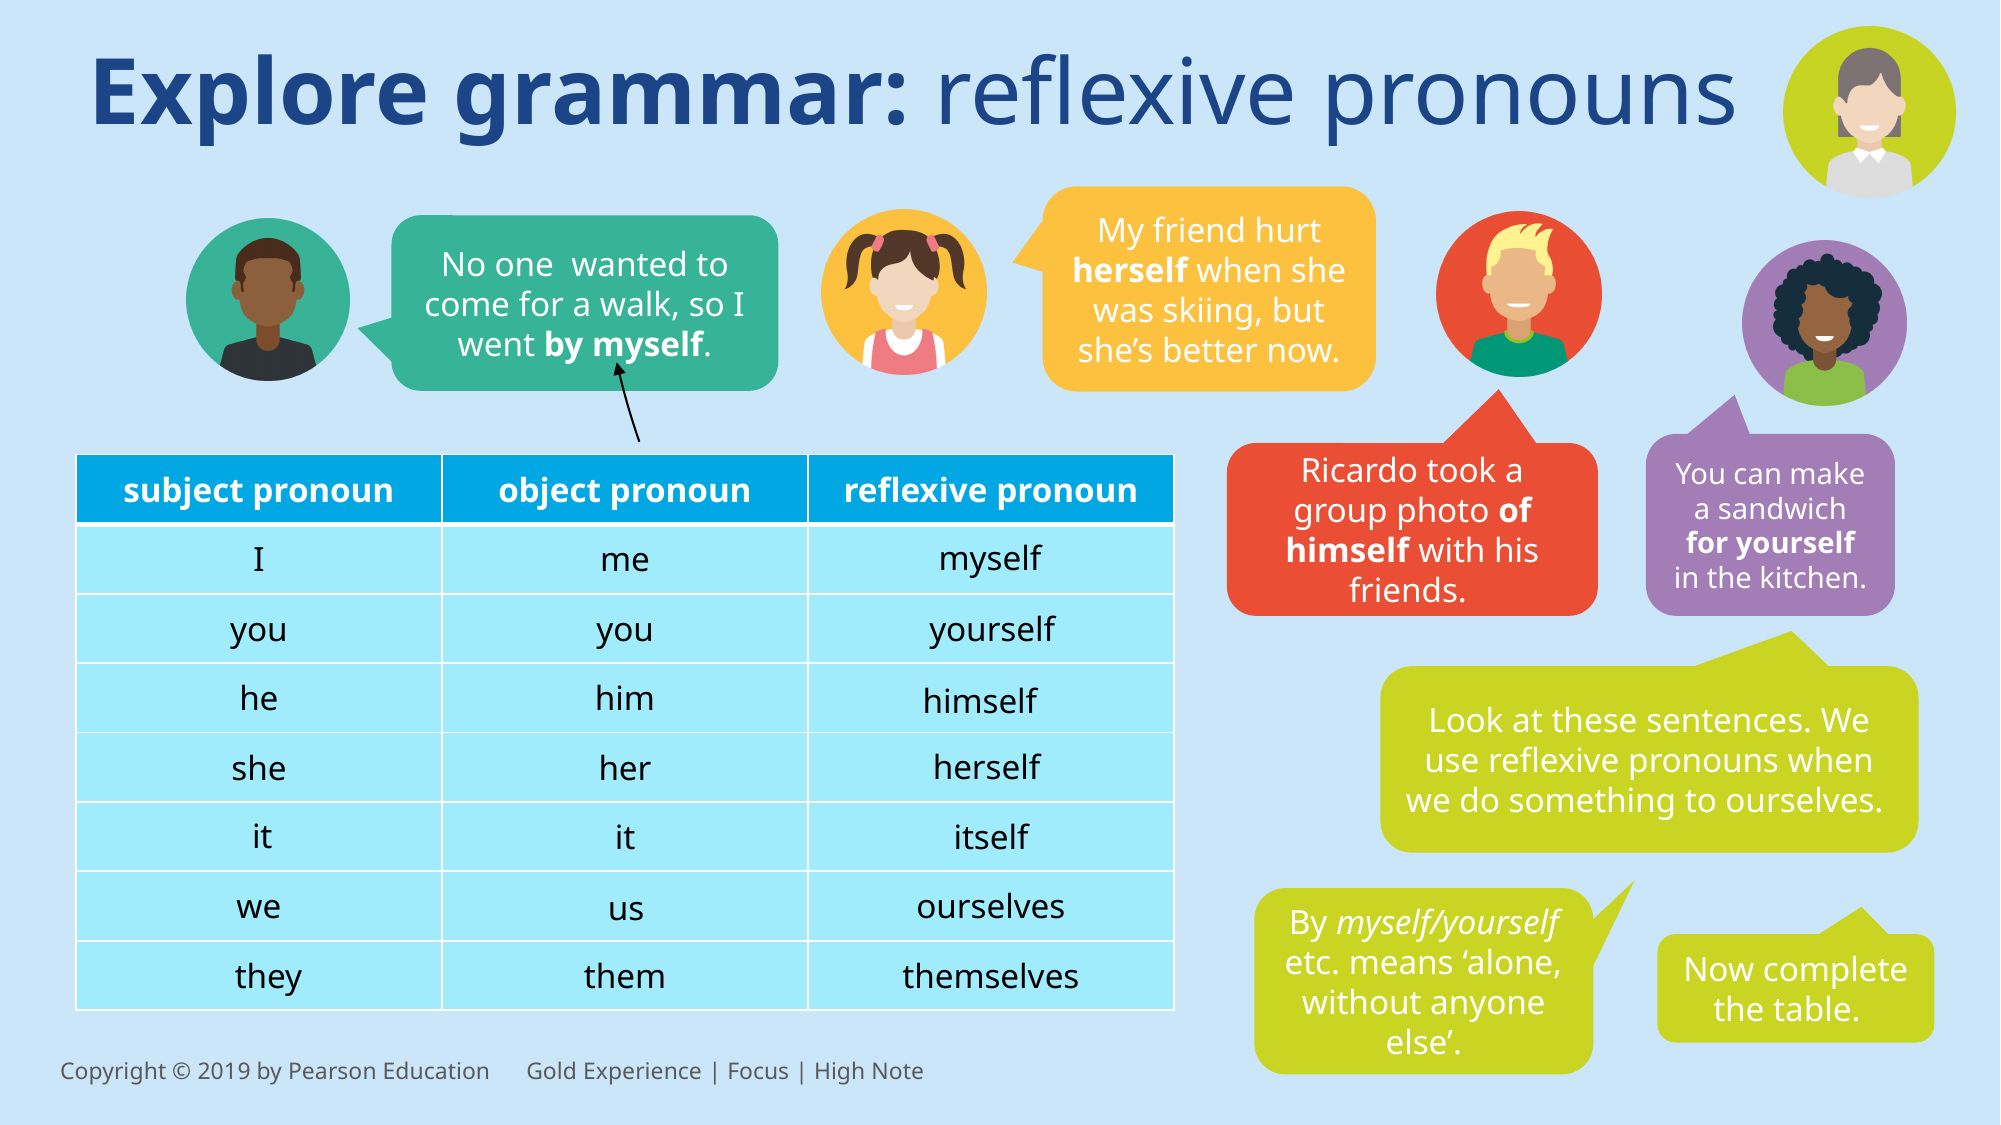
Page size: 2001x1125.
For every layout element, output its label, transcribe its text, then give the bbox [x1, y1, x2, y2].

table_cell [809, 733, 1173, 801]
text_box himself [907, 672, 1073, 728]
text_box My friend hurt herself when she was skiing, but she’s better now. [1010, 184, 1379, 394]
table_cell he [77, 664, 441, 732]
table_cell ourselves [809, 872, 1173, 940]
text_box No one wanted to come for a walk, so I went by myself. [355, 213, 781, 393]
table_cell [809, 664, 1173, 732]
picture [186, 217, 350, 381]
text_box they [220, 947, 385, 1003]
table_header subject pronoun [77, 455, 441, 522]
table_cell [77, 803, 441, 870]
table_cell I [77, 527, 441, 593]
text_box [613, 328, 819, 442]
table_cell it [443, 803, 807, 870]
table_cell she [77, 733, 441, 801]
picture [1741, 240, 1908, 406]
picture [821, 209, 987, 375]
picture [1783, 25, 1956, 198]
table_cell [809, 527, 1173, 593]
table_cell them [443, 942, 807, 1009]
table_cell [809, 595, 1173, 662]
text_box it [237, 808, 402, 863]
picture [1436, 211, 1602, 377]
text_box Ricardo took a group photo of himself with his friends. [1224, 387, 1600, 618]
text_box yourself [914, 600, 1079, 656]
text_box herself [918, 739, 1083, 794]
text_box [991, 275, 1129, 323]
table_cell her [443, 733, 807, 801]
table_header reflexive pronoun [809, 455, 1173, 522]
text_box By myself/yourself etc. means ‘alone, without anyone else’. [1252, 878, 1637, 1077]
title Explore grammar: reflexive pronouns [73, 37, 1879, 253]
table_cell we [77, 872, 441, 940]
table_cell themselves [809, 942, 1173, 1009]
table_cell me [443, 527, 807, 593]
table_cell itself [809, 803, 1173, 870]
table_header object pronoun [443, 455, 807, 522]
footer Copyright © 2019 by Pearson Education Gold Experience | Focus | High Note [45, 1040, 1084, 1101]
table_cell you [77, 595, 441, 662]
text_box You can make a sandwich for yourself in the kitchen. [1643, 392, 1898, 618]
table_cell [443, 872, 807, 940]
text_box Now complete the table. [1655, 904, 1937, 1045]
table_cell him [443, 664, 807, 732]
text_box myself [924, 529, 1089, 584]
text_box us [593, 879, 758, 935]
table_cell you [443, 595, 807, 662]
table_cell [77, 942, 441, 1009]
text_box Look at these sentences. We use reflexive pronouns when we do something to ourselves. [1378, 628, 1921, 855]
